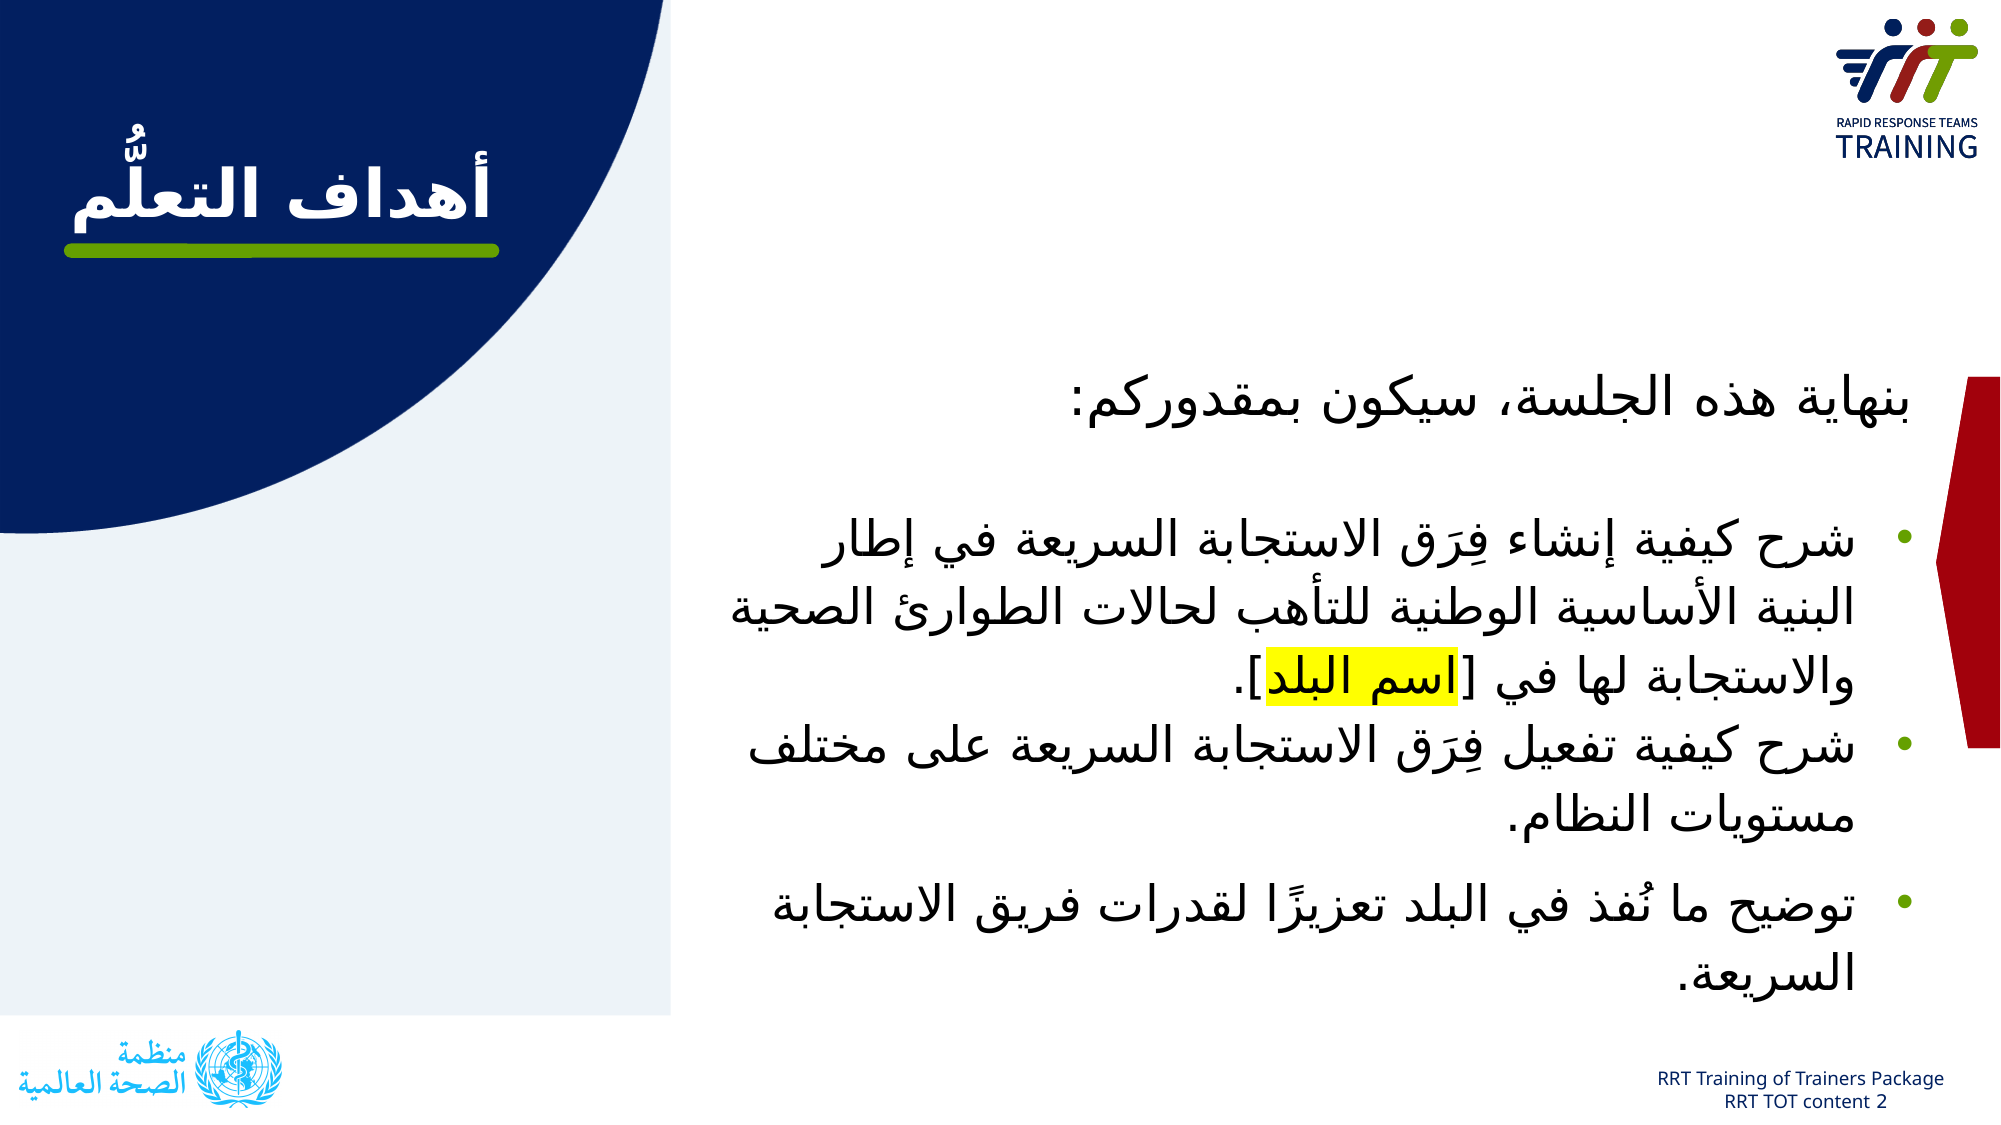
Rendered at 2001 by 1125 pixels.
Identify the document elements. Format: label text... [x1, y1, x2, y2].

text_box بنهاية هذه الجلسة، سيكون بمقدوركم: شرح كيفية إنشاء فِرَق الاستجابة السريعة في إطار البنية الأساسية الوطنية للتأهب لحالات الطوارئ الصحية والاستجابة لها في [اسم البلد]. شرح كيفية تفعيل فِرَق الاستجابة السريعة على مختلف مستويات النظام. توضيح ما نُفذ في البلد تعزيزًا لقدرات فريق الاستجابة السريعة. [708, 354, 1921, 1009]
picture [0, 0, 670, 538]
picture [1835, 19, 1978, 167]
picture [19, 1030, 282, 1108]
text_box أهداف التعلُّم [65, 159, 495, 232]
text_box [1936, 376, 2000, 749]
